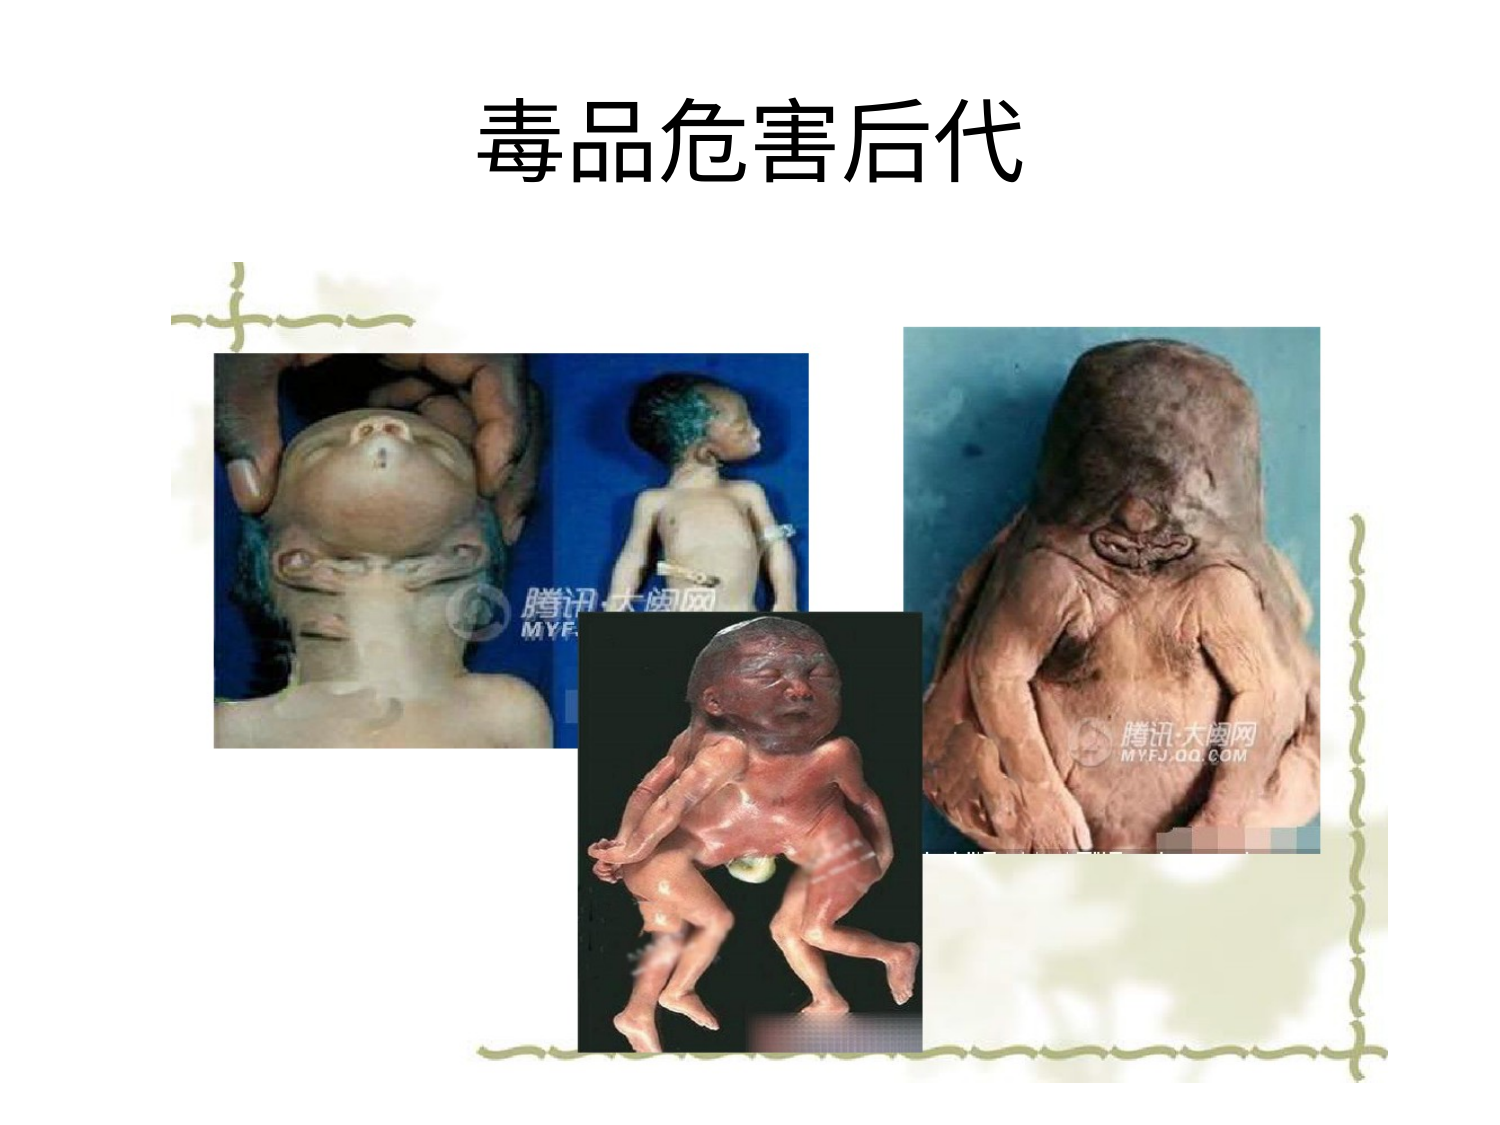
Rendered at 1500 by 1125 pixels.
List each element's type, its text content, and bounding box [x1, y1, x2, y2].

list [170, 262, 1389, 1083]
title 毒品危害后代 [74, 44, 1426, 233]
